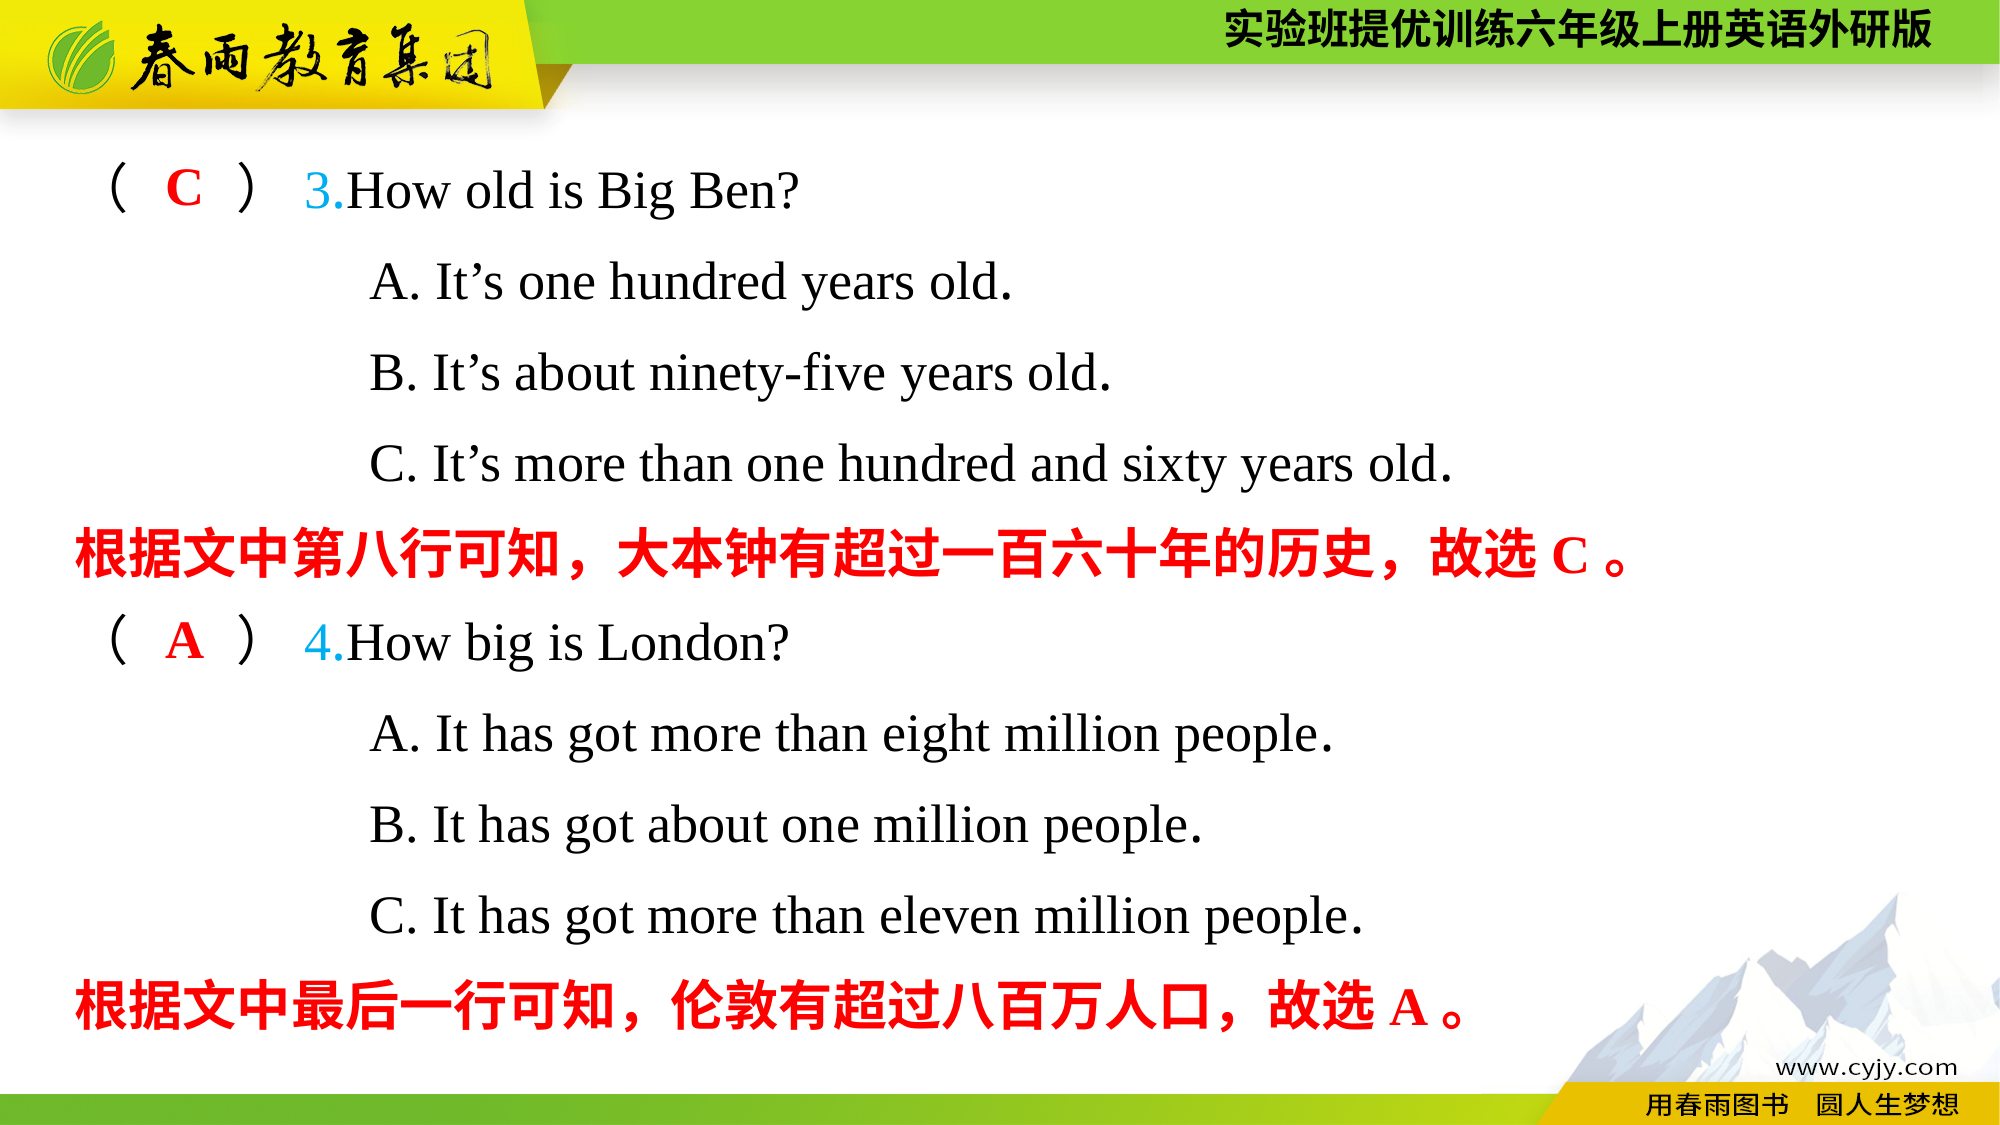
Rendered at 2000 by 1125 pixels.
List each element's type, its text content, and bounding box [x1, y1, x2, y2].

list （ ）3.How old is Big Ben? A. It’s one hundred years old. B. It’s about ninety-five years old. C. It’s more than one hundred and sixty years old. [59, 120, 1944, 485]
picture [0, 0, 2000, 1125]
text_box （ ）4.How big is London? A. It has got more than eight million people. B. It has got about one million people. C. It has got more than eleven million people. [59, 572, 1944, 938]
text_box A [151, 570, 239, 677]
text_box 根据文中第八行可知，大本钟有超过一百六十年的历史，故选C。 [59, 485, 1944, 572]
text_box 根据文中最后一行可知，伦敦有超过八百万人口，故选A。 [59, 938, 1944, 1045]
text_box C [151, 117, 239, 224]
